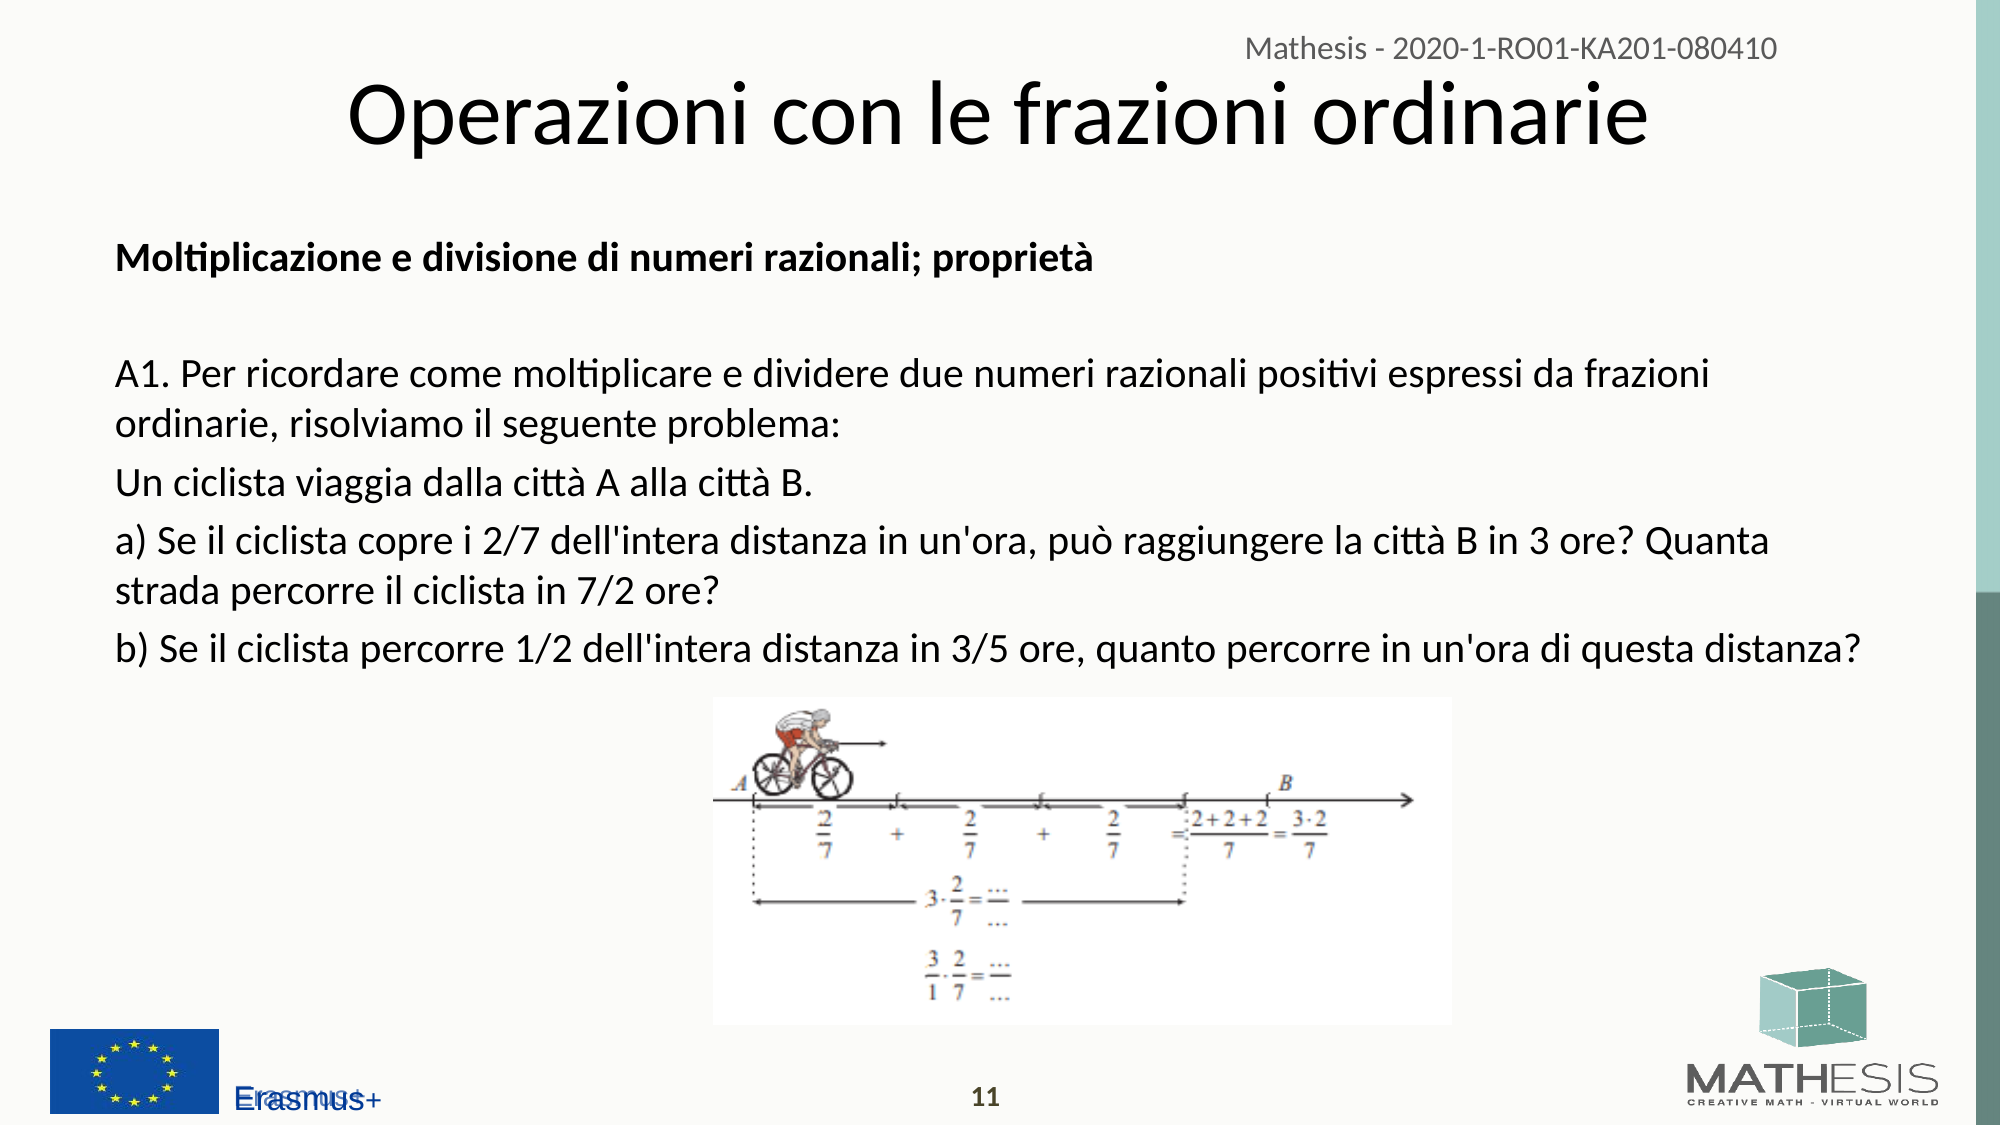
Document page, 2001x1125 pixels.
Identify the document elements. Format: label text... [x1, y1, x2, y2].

picture [50, 1029, 219, 1114]
picture [713, 697, 1452, 1025]
list Moltiplicazione e divisione di numeri razionali; proprietà A1. Per ricordare come moltiplicare e dividere due numeri razionali positivi espressi da frazioni ordinarie, risolviamo il seguente problema: Un ciclista viaggia dalla città A alla città B. a) Se il ciclista copre i 2/7 dell'intera distanza in un'ora, può raggiungere la città B in 3 ore? Quanta strada percorre il ciclista in 7/2 ore? b) Se il ciclista percorre 1/2 dell'intera distanza in 3/5 ore, quanto percorre in un'ora di questa distanza? [99, 221, 1900, 965]
title Operazioni con le frazioni ordinarie [99, 45, 1900, 221]
